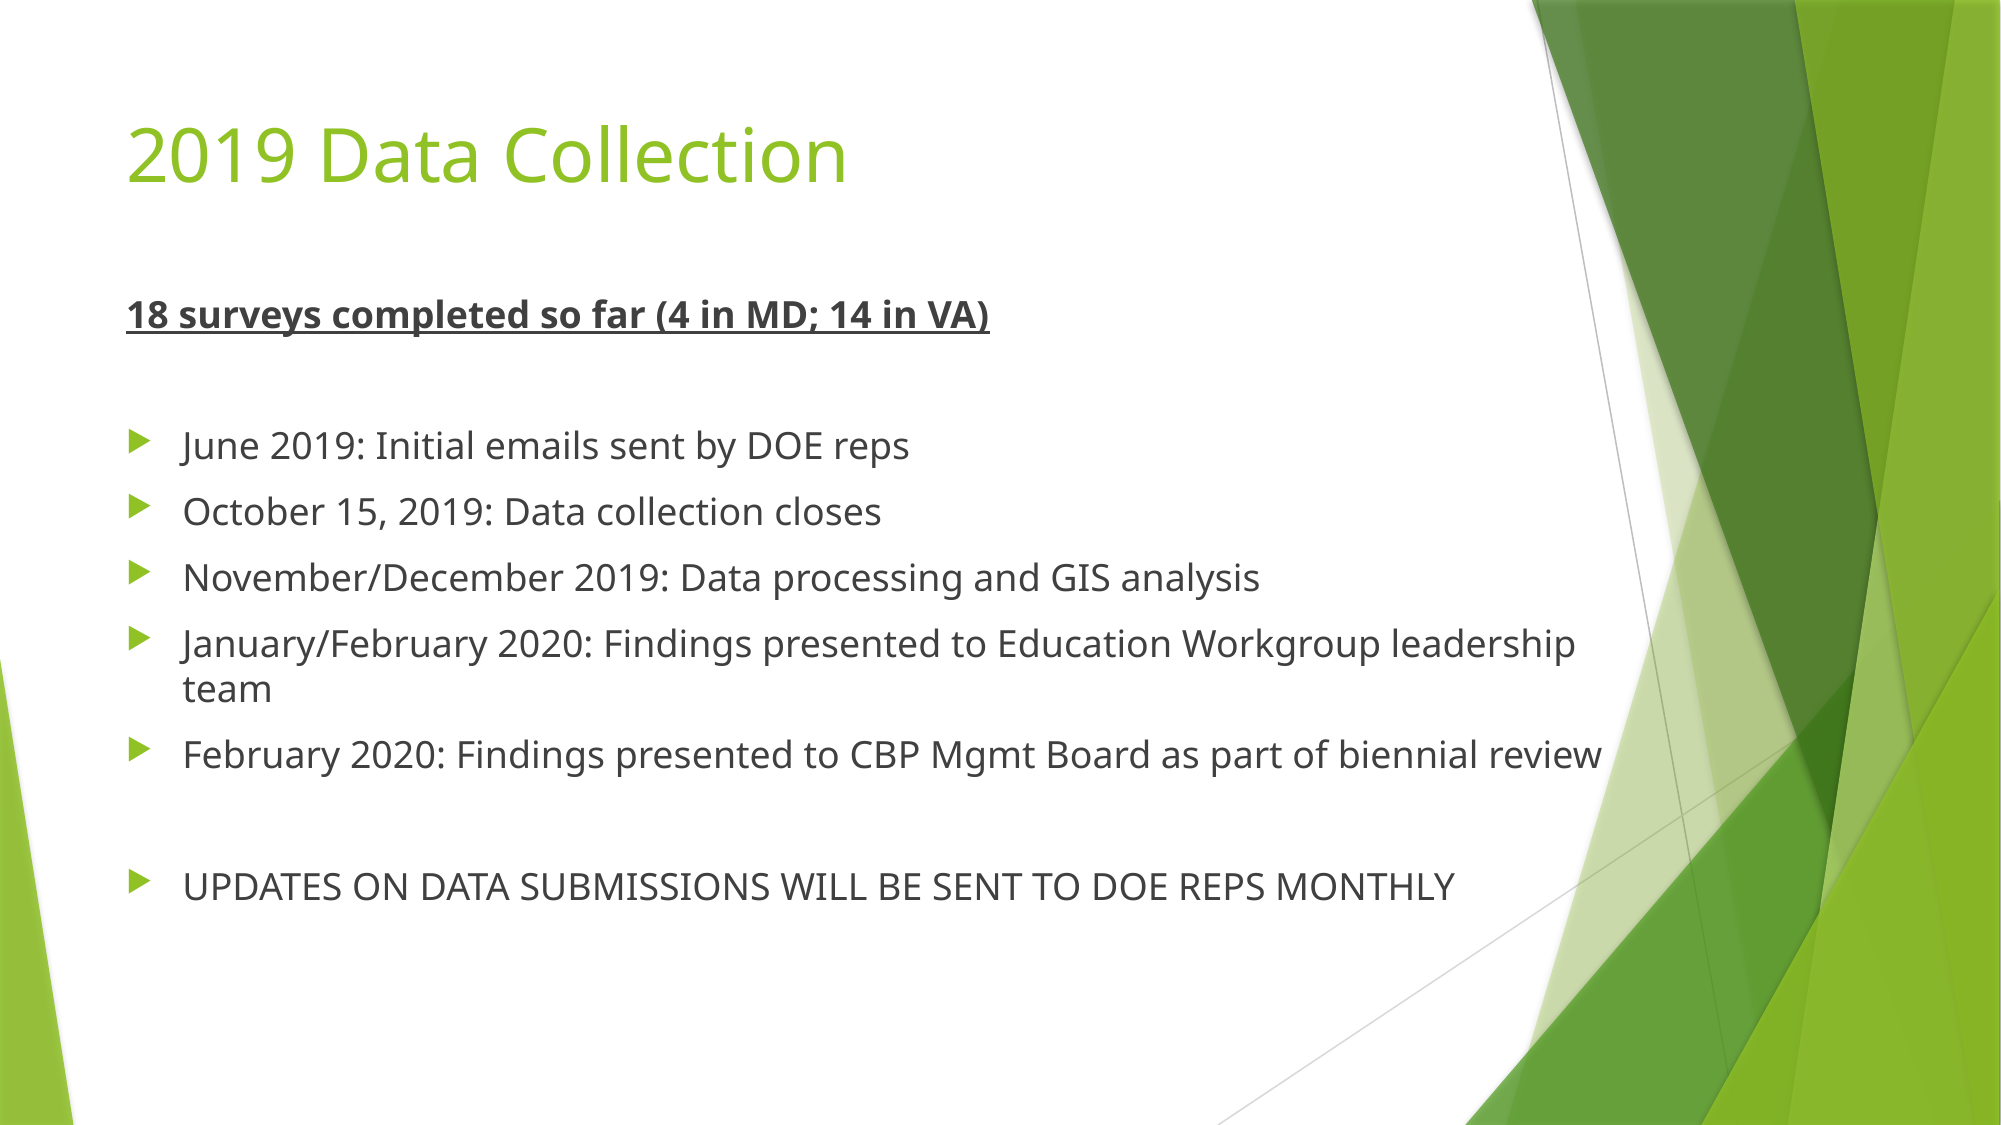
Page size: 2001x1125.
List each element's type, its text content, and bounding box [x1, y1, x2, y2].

list 18 surveys completed so far (4 in MD; 14 in VA) June 2019: Initial emails sent by DOE reps October 15, 2019: Data collection closes November/December 2019: Data processing and GIS analysis January/February 2020: Findings presented to Education Workgroup leadership team February 2020: Findings presented to CBP Mgmt Board as part of biennial review UPDATES ON DATA SUBMISSIONS WILL BE SENT TO DOE REPS MONTHLY [111, 283, 1661, 992]
title 2019 Data Collection [111, 99, 1522, 283]
